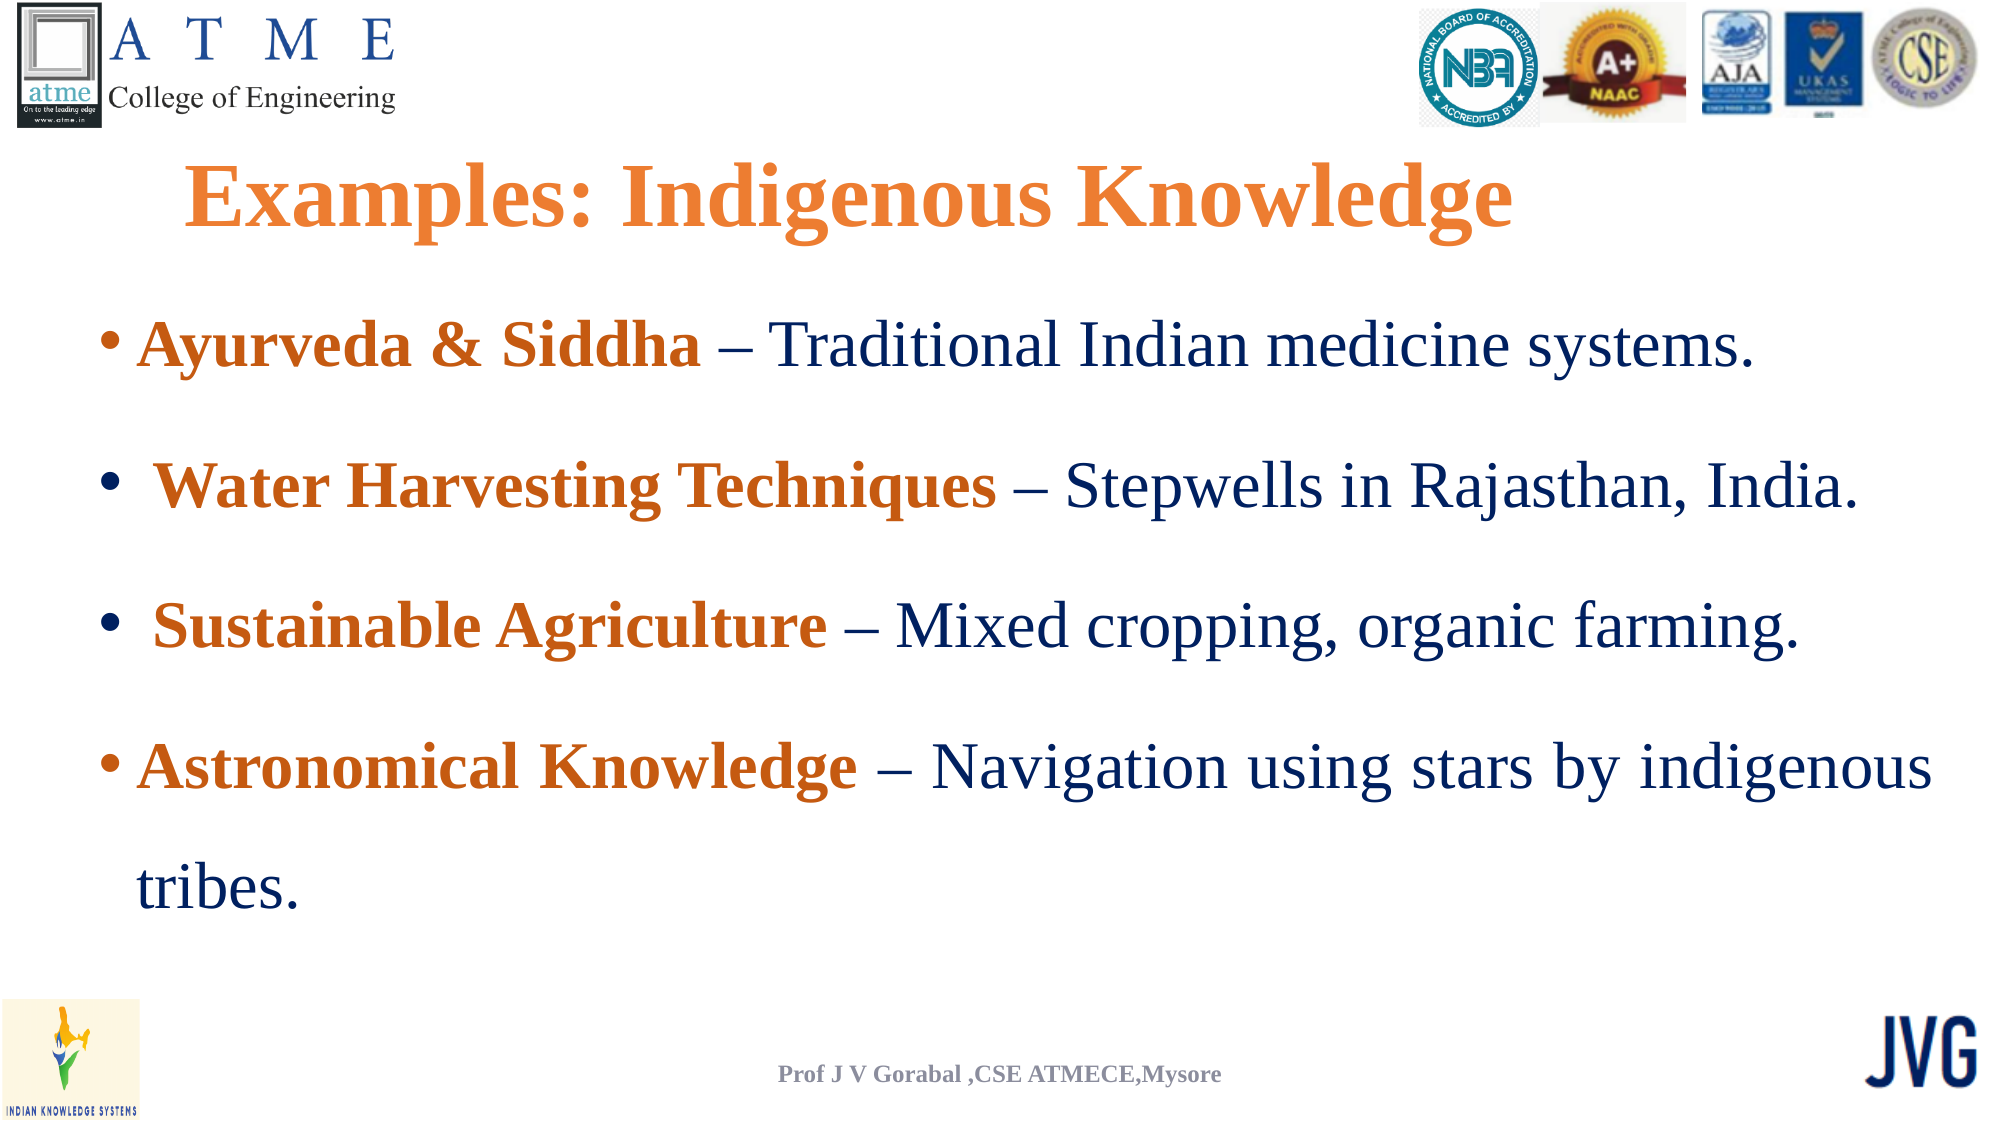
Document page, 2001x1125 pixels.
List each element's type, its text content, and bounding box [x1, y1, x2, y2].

picture [1488, 113, 1499, 121]
picture [2, 999, 140, 1120]
picture [1419, 2, 1687, 128]
picture [17, 2, 395, 128]
picture [1494, 17, 1502, 25]
picture [1702, 2, 1983, 118]
list Ayurveda & Siddha – Traditional Indian medicine systems. Water Harvesting Techniques – Stepwells in Rajasthan, India. Sustainable Agriculture – Mixed cropping, organic farming. Astronomical Knowledge – Navigation using stars by indigenous tribes. [83, 252, 1950, 966]
picture [1503, 106, 1513, 115]
title Examples: Indigenous Knowledge [169, 143, 1895, 252]
footer Prof J V Gorabal ,CSE ATMECE,Mysore [662, 1042, 1338, 1103]
picture [1853, 999, 2000, 1103]
